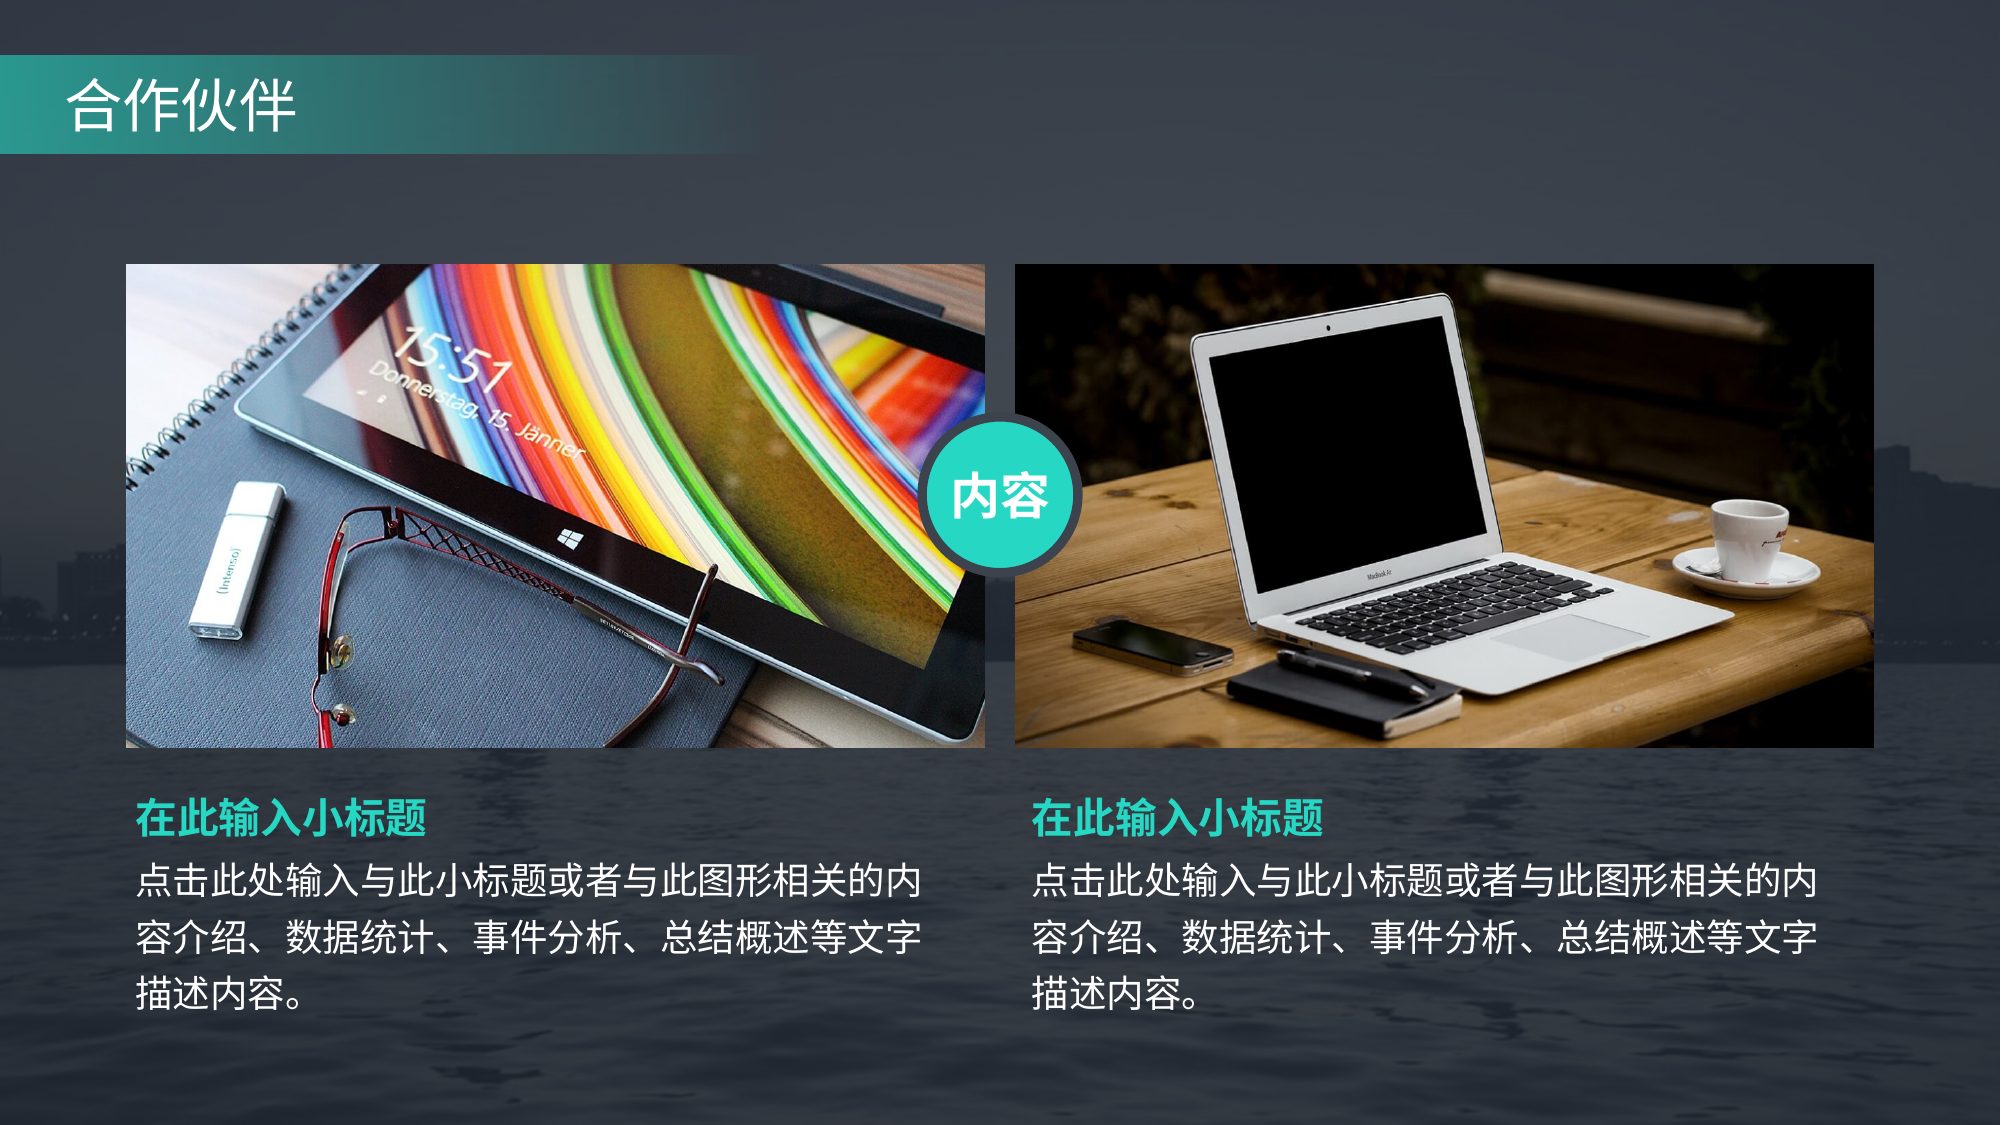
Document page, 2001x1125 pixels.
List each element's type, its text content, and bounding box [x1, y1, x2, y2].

text_box 点击此处输入与此小标题或者与此图形相关的内容介绍、数据统计、事件分析、总结概述等文字描述内容。 [120, 838, 958, 1023]
text_box 在此输入小标题 [1017, 771, 1565, 850]
text_box 在此输入小标题 [120, 771, 669, 850]
picture [126, 264, 985, 748]
text_box 内容 [985, 415, 1015, 574]
title 合作伙伴 [47, 61, 314, 148]
text_box 点击此处输入与此小标题或者与此图形相关的内容介绍、数据统计、事件分析、总结概述等文字描述内容。 [1017, 838, 1854, 1023]
picture [1015, 264, 1874, 748]
